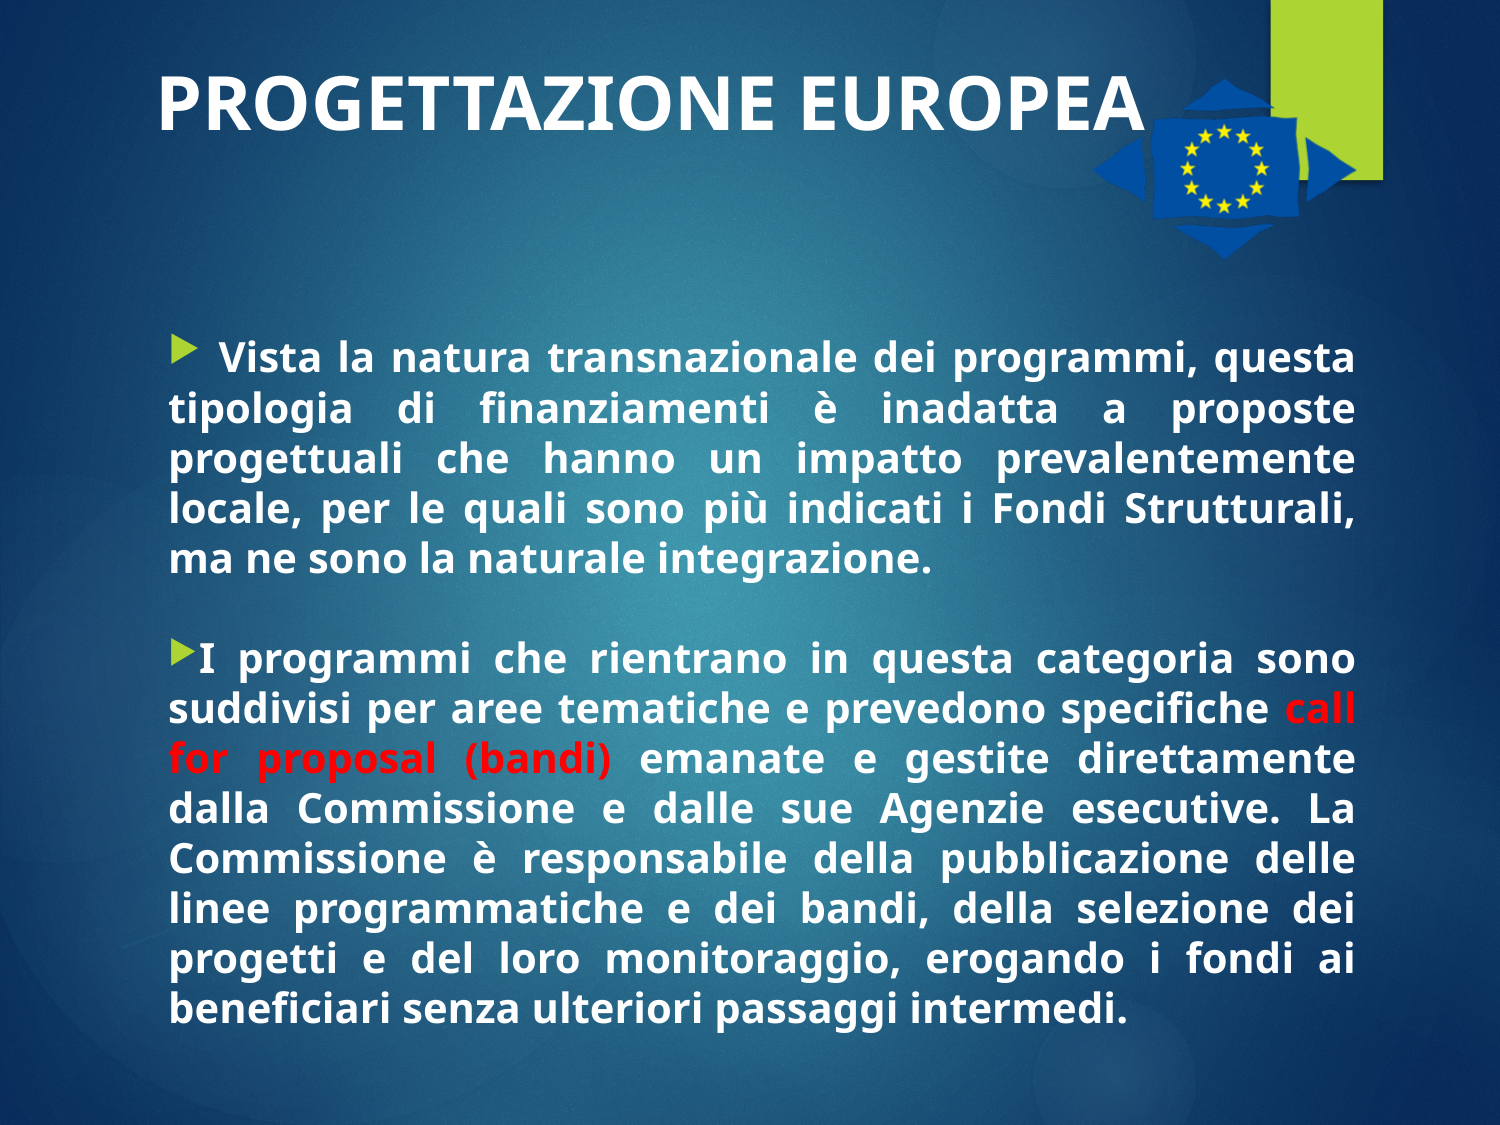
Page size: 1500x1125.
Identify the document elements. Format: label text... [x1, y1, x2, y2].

list Vista la natura transnazionale dei programmi, questa tipologia di finanziamenti è inadatta a proposte progettuali che hanno un impatto prevalentemente locale, per le quali sono più indicati i Fondi Strutturali, ma ne sono la naturale integrazione. I programmi che rientrano in questa categoria sono suddivisi per aree tematiche e prevedono specifiche call for proposal (bandi) emanate e gestite direttamente dalla Commissione e dalle sue Agenzie esecutive. La Commissione è responsabile della pubblicazione delle linee programmatiche e dei bandi, della selezione dei progetti e del loro monitoraggio, erogando i fondi ai beneficiari senza ulteriori passaggi intermedi. [153, 319, 1372, 1064]
picture [1088, 76, 1360, 262]
title progettazione europea [140, 48, 1360, 291]
